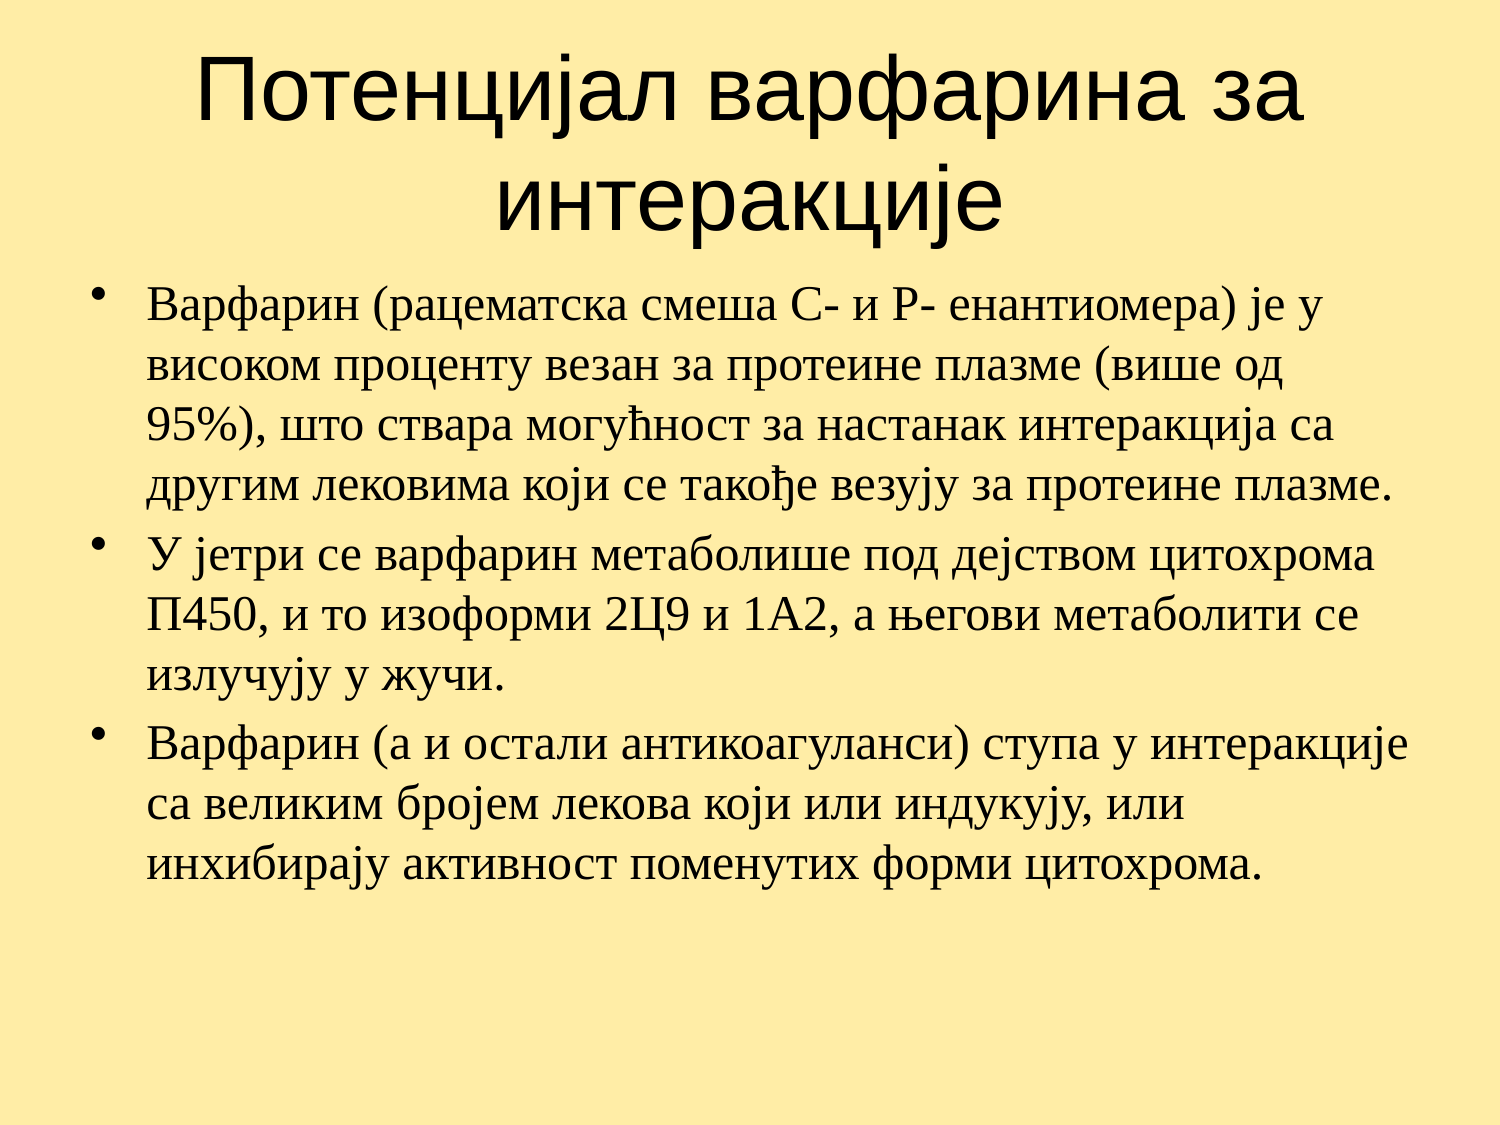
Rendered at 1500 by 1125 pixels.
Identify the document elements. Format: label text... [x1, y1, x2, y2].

title Потенцијал варфарина за интеракције [74, 44, 1426, 233]
list Варфарин (рацематска смеша С- и Р- енантиомера) је у високом проценту везан за протеине плазме (више од 95%), што ствара могућност за настанак интеракција са другим лековима који се такође везују за протеине плазме. У јетри се варфарин метаболише под дејством цитохрома П450, и то изоформи 2Ц9 и 1А2, а његови метаболити се излучују у жучи. Варфарин (а и остали антикоагуланси) ступа у интеракције са великим бројем лекова који или индукују, или инхибирају активност поменутих форми цитохрома. [74, 262, 1426, 1006]
